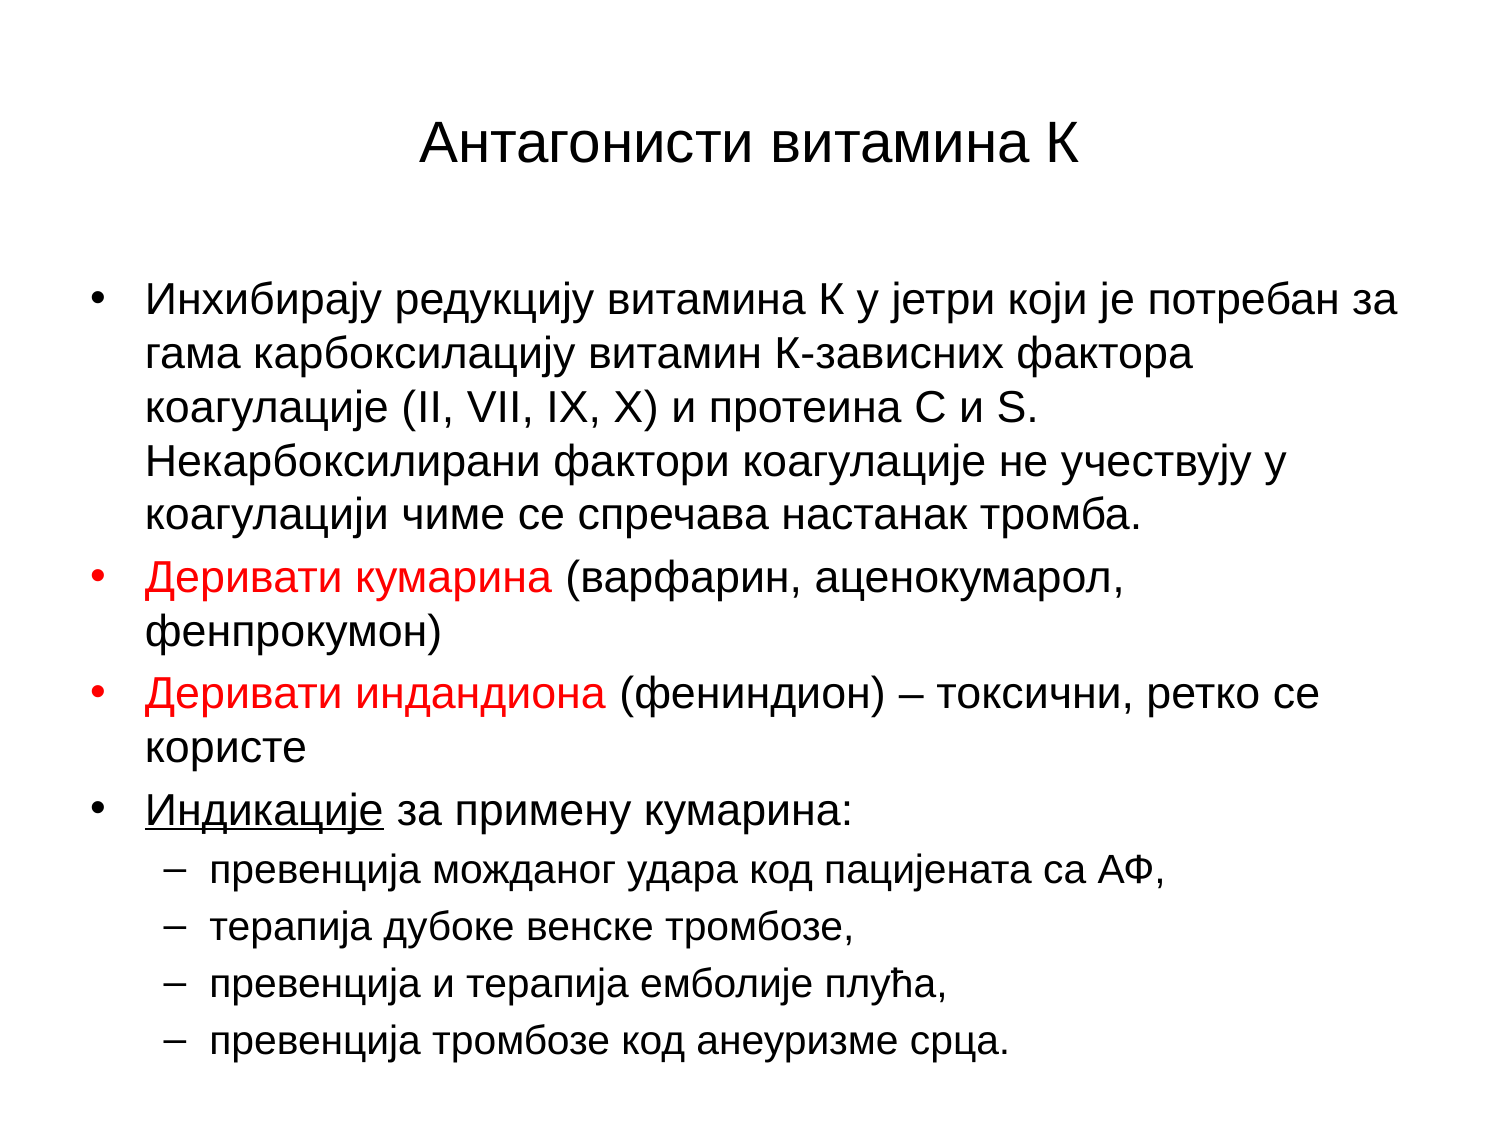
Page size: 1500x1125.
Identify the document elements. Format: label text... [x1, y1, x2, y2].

title Антагонисти витамина К [75, 45, 1425, 233]
list Инхибирају редукцију витамина К у јетри који је потребан за гама карбоксилацију витамин К-зависних фактора коагулације (II, VII, IX, X) и протеина C и S. Некарбоксилирани фактори коагулације не учествују у коагулацији чиме се спречава настанак тромба. Деривати кумарина (варфарин, аценокумарол, фенпрокумон) Деривати индандиона (фениндион) – токсични, ретко се користе Индикације за примену кумарина: превенција можданог удара код пацијената са АФ, терапија дубоке венске тромбозе, превенција и терапија емболије плућа, превенција тромбозе код анеуризме срца. [75, 262, 1425, 1071]
